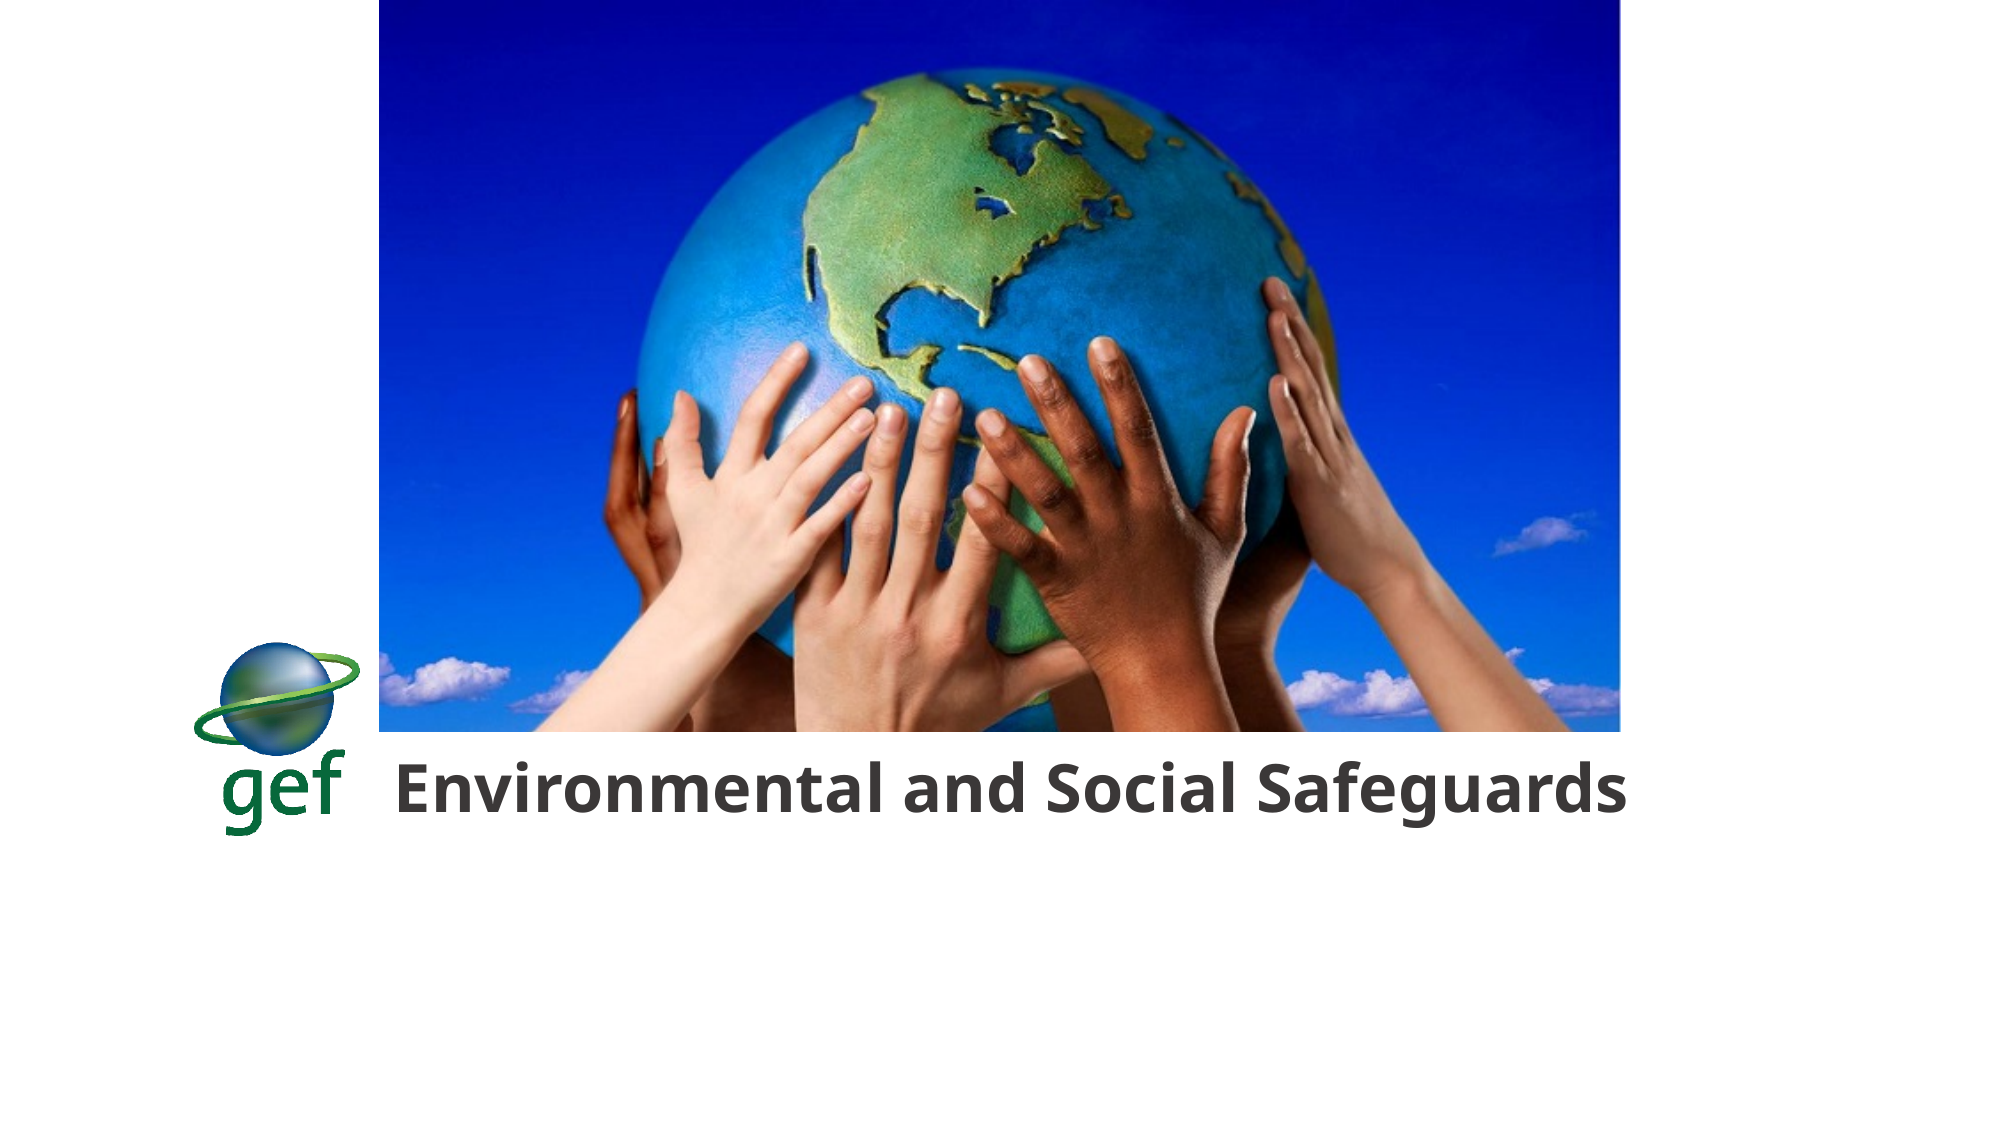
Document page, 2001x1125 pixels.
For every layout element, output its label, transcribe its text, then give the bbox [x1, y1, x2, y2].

text_box Environmental and Social Safeguards [379, 738, 1811, 1029]
picture [189, 637, 364, 841]
picture [378, 0, 1621, 798]
